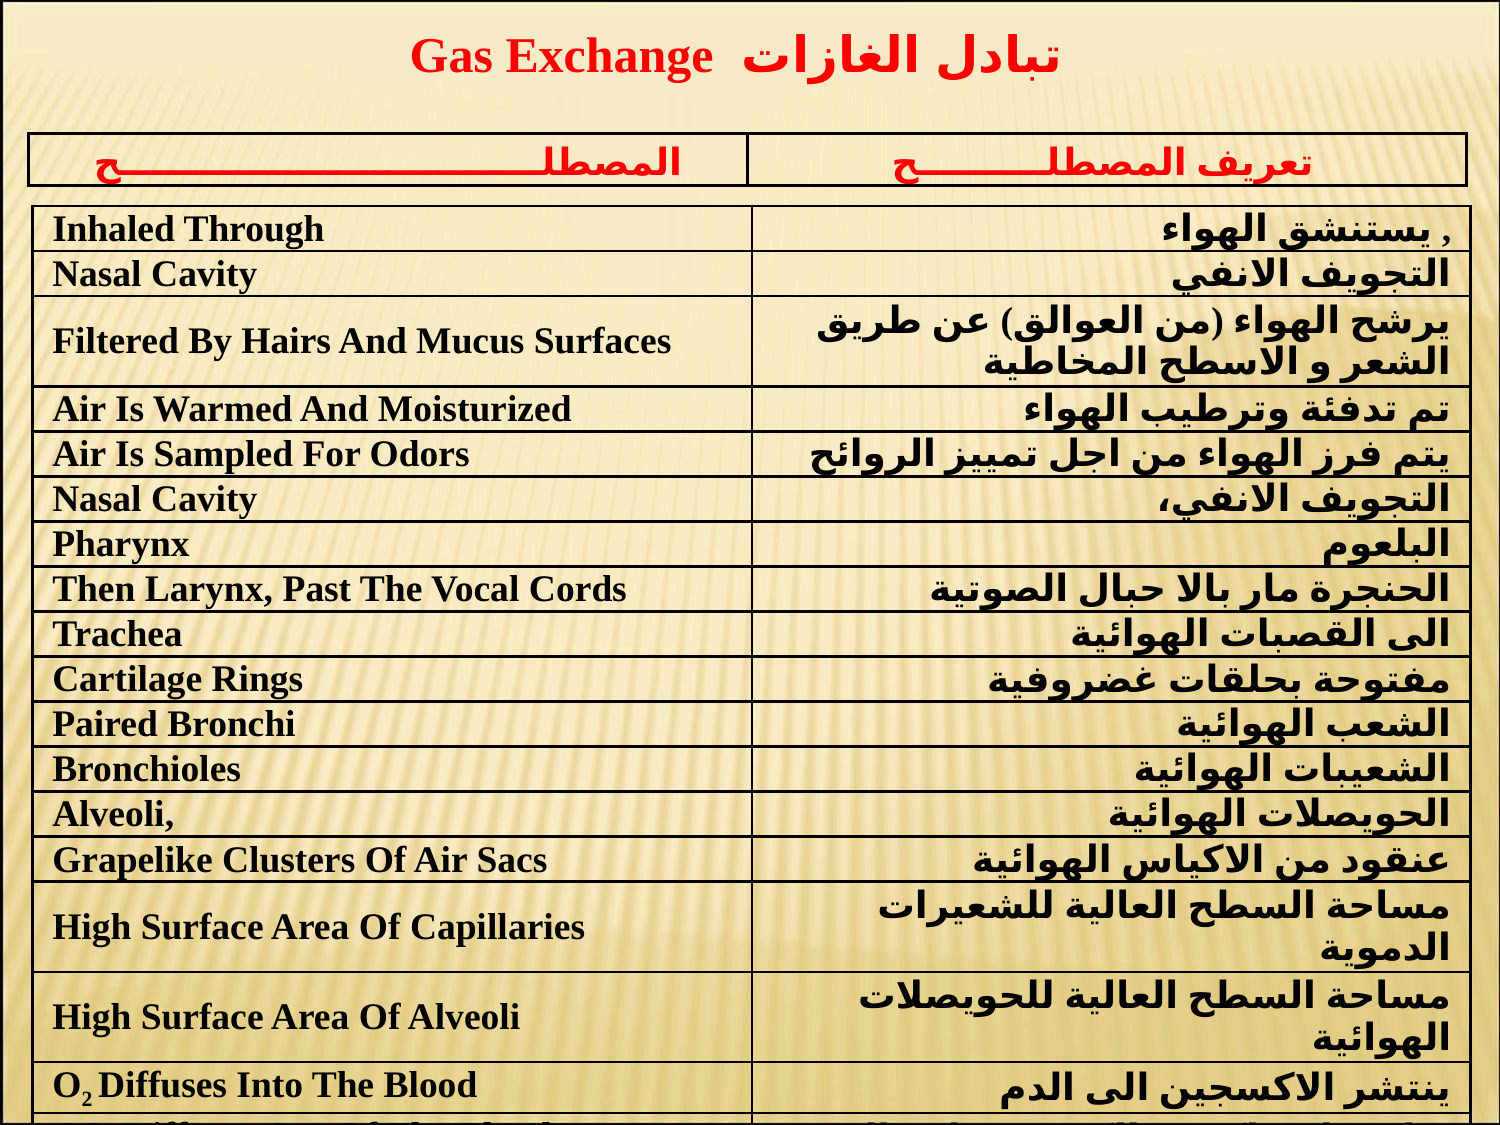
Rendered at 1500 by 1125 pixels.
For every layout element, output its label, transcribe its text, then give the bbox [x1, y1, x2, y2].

table_cell التجويف الانفي، [753, 478, 1469, 520]
table_header تعريف المصطلــــــــــح [749, 135, 1465, 184]
table_cell تم تدفئة وترطيب الهواء [753, 388, 1469, 430]
table_cell الشعيبات الهوائية [753, 748, 1469, 790]
table_cell البلعوم [753, 523, 1469, 565]
table_cell Nasal Cavity [34, 478, 751, 520]
table_header Inhaled Through [34, 207, 751, 250]
table_cell High Surface Area Of Capillaries [34, 883, 751, 971]
table_cell Filtered By Hairs And Mucus Surfaces [34, 297, 751, 385]
table_cell الشعب الهوائية [753, 703, 1469, 745]
table_cell CO2 Diffuses Out Of The Blood [34, 1114, 751, 1125]
table_cell يتم فرز الهواء من اجل تمييز الروائح [753, 433, 1469, 475]
table_cell Alveoli, [34, 793, 751, 835]
table_cell مفتوحة بحلقات غضروفية [753, 658, 1469, 700]
table_cell مساحة السطح العالية للشعيرات الدموية [753, 883, 1469, 971]
table_cell Trachea [34, 613, 751, 655]
table_cell Then Larynx, Past The Vocal Cords [34, 568, 751, 610]
table_cell O2 Diffuses Into The Blood [34, 1063, 751, 1112]
table_cell التجويف الانفي [753, 252, 1469, 295]
table_cell Paired Bronchi [34, 703, 751, 745]
table_header , يستنشق الهواء [753, 207, 1469, 250]
table_cell Pharynx [34, 523, 751, 565]
table_cell Grapelike Clusters Of Air Sacs [34, 838, 751, 880]
table_cell يرشح الهواء (من العوالق) عن طريق الشعر و الاسطح المخاطية [753, 297, 1469, 385]
table_cell High Surface Area Of Alveoli [34, 973, 751, 1061]
table_cell الى القصبات الهوائية [753, 613, 1469, 655]
table_cell Cartilage Rings [34, 658, 751, 700]
table_cell Bronchioles [34, 748, 751, 790]
table_cell عنقود من الاكياس الهوائية [753, 838, 1469, 880]
table_cell Nasal Cavity [34, 252, 751, 295]
text_box تبادل الغازات Gas Exchange [380, 15, 1078, 90]
table_cell Air Is Warmed And Moisturized [34, 388, 751, 430]
table_cell يطرد ثاني اكسيد الكربون خارج الدم [753, 1114, 1469, 1125]
table_cell الحويصلات الهوائية [753, 793, 1469, 835]
table_cell مساحة السطح العالية للحويصلات الهوائية [753, 973, 1469, 1061]
picture [0, 0, 1500, 1125]
table_cell الحنجرة مار بالا حبال الصوتية [753, 568, 1469, 610]
table_cell Air Is Sampled For Odors [34, 433, 751, 475]
table_header المصطلـــــــــــــــــــــــــــــــــح [30, 135, 746, 184]
table_cell ينتشر الاكسجين الى الدم [753, 1063, 1469, 1112]
